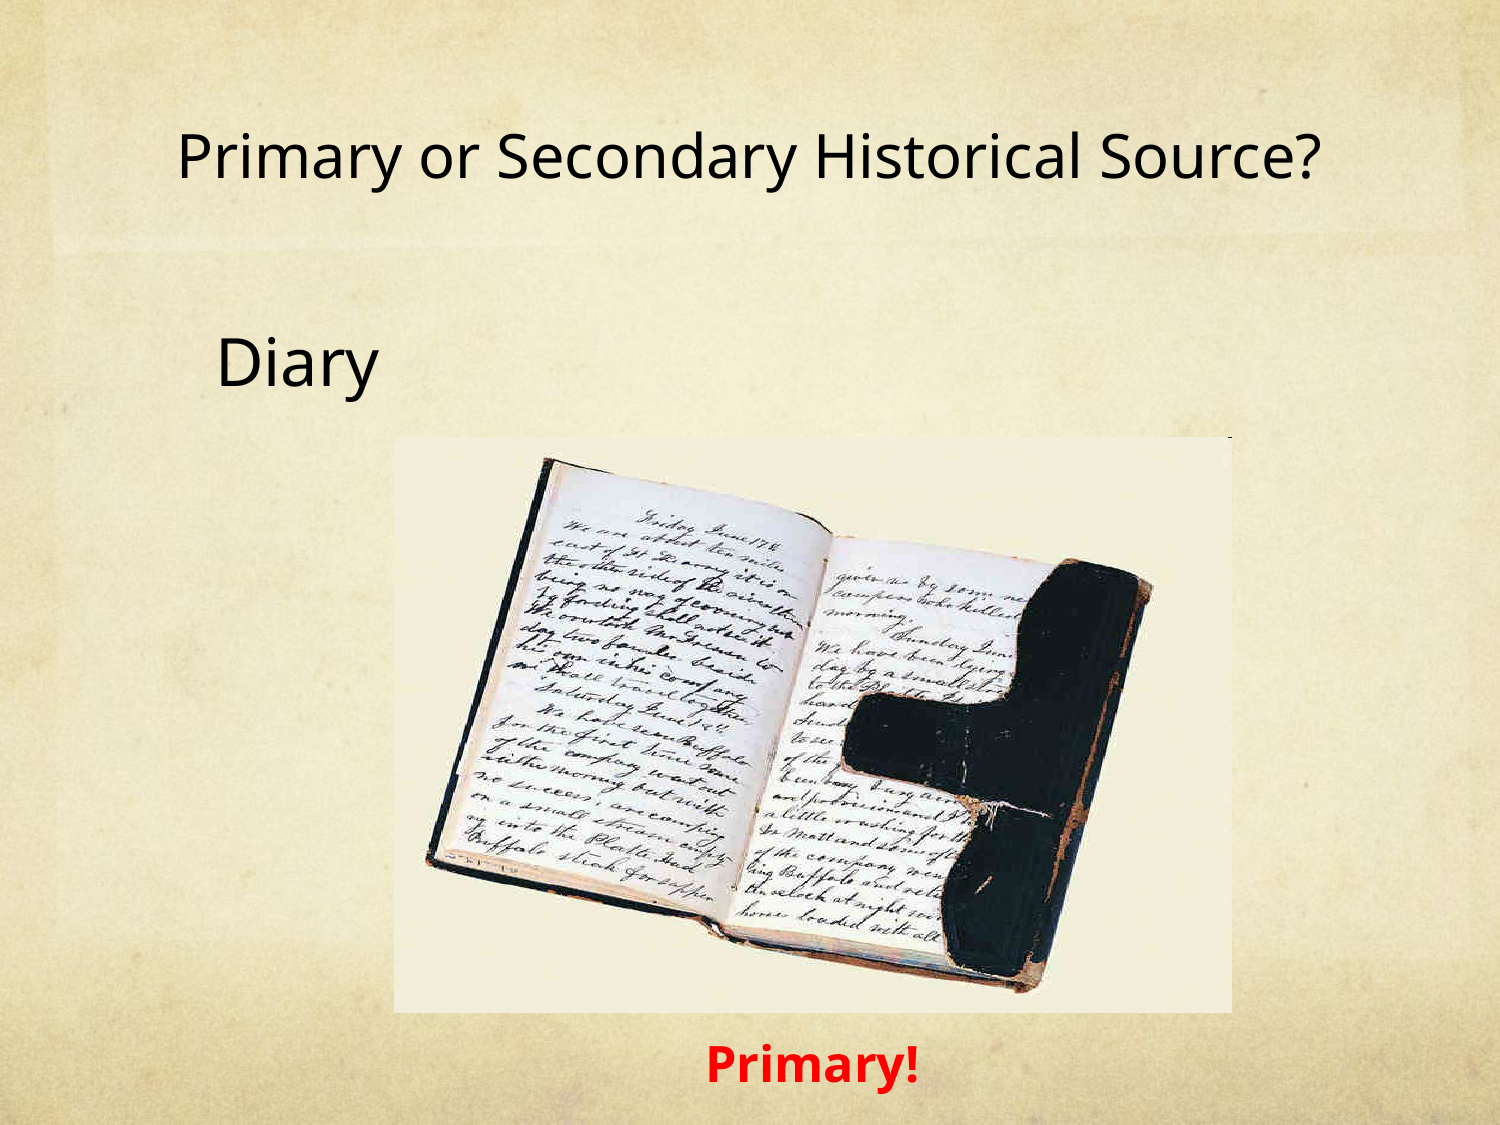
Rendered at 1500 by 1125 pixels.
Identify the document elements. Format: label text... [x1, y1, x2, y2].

list Primary! [212, 1025, 1413, 1100]
picture [0, 0, 1500, 1125]
title Primary or Secondary Historical Source? [150, 82, 1350, 225]
text_box Diary [200, 312, 1438, 463]
